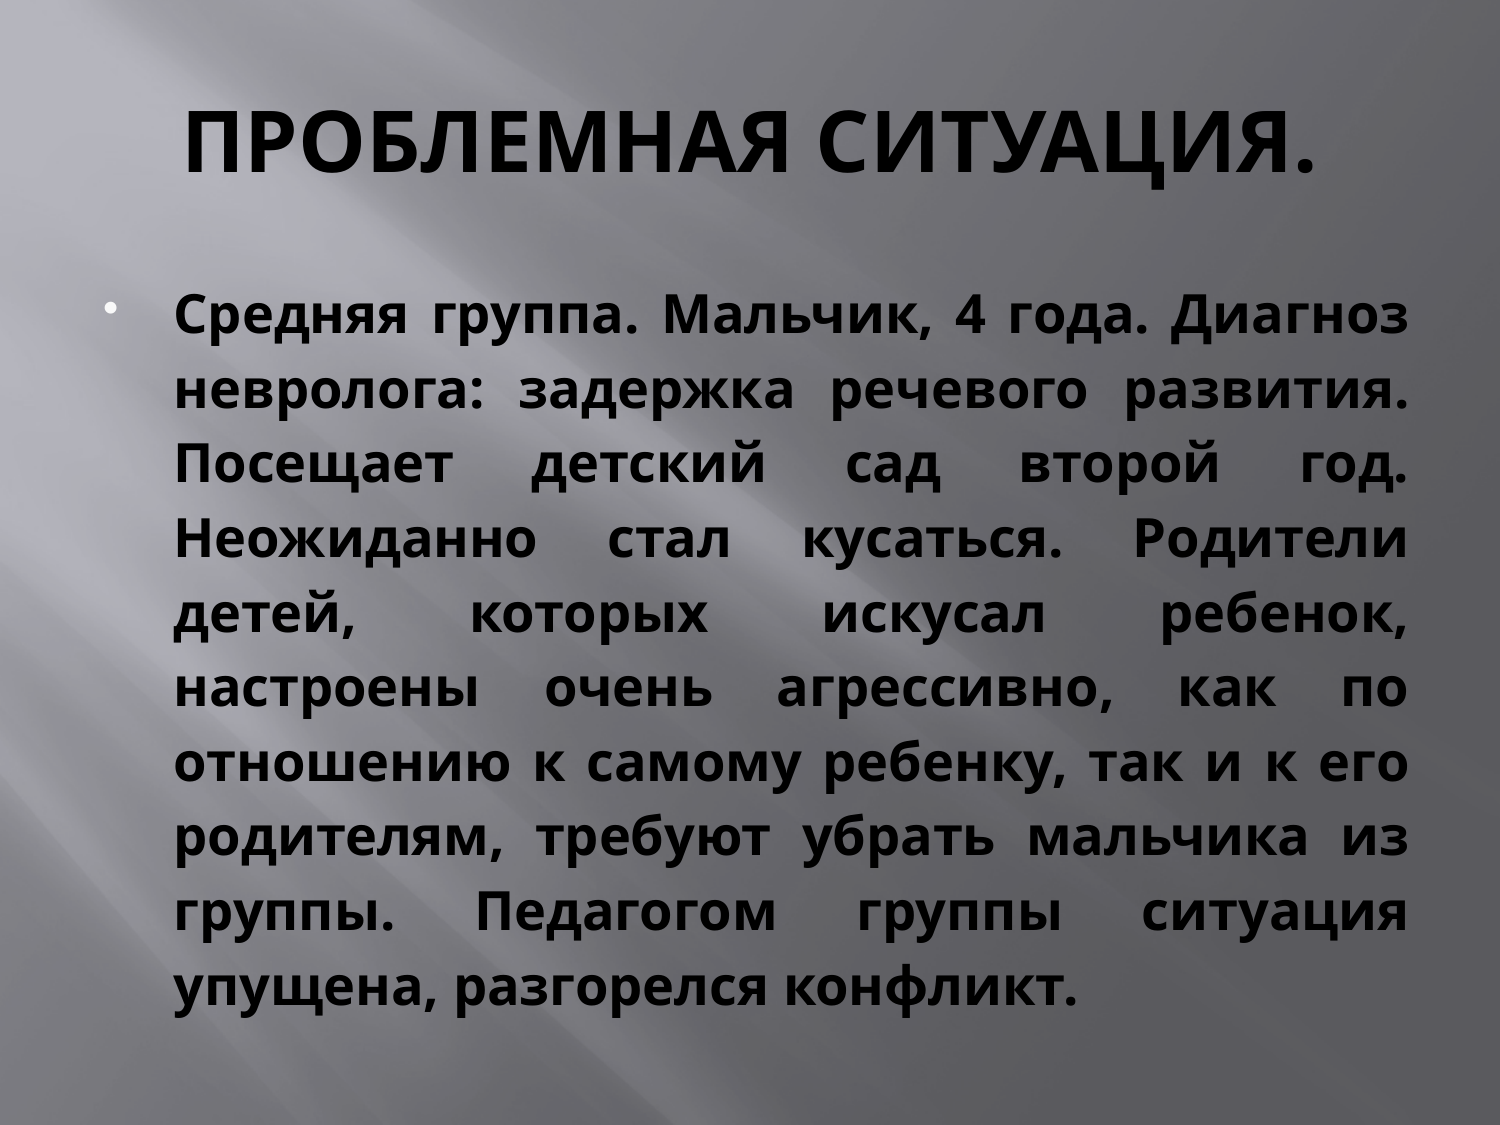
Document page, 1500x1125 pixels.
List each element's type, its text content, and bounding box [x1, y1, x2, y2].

list Средняя группа. Мальчик, 4 года. Диагноз невролога: задержка речевого развития. Посещает детский сад второй год. Неожиданно стал кусаться. Родители детей, которых искусал ребенок, настроены очень агрессивно, как по отношению к самому ребенку, так и к его родителям, требуют убрать мальчика из группы. Педагогом группы ситуация упущена, разгорелся конфликт. [75, 262, 1425, 1035]
title ПРОБЛЕМНАЯ СИТУАЦИЯ. [75, 45, 1425, 233]
